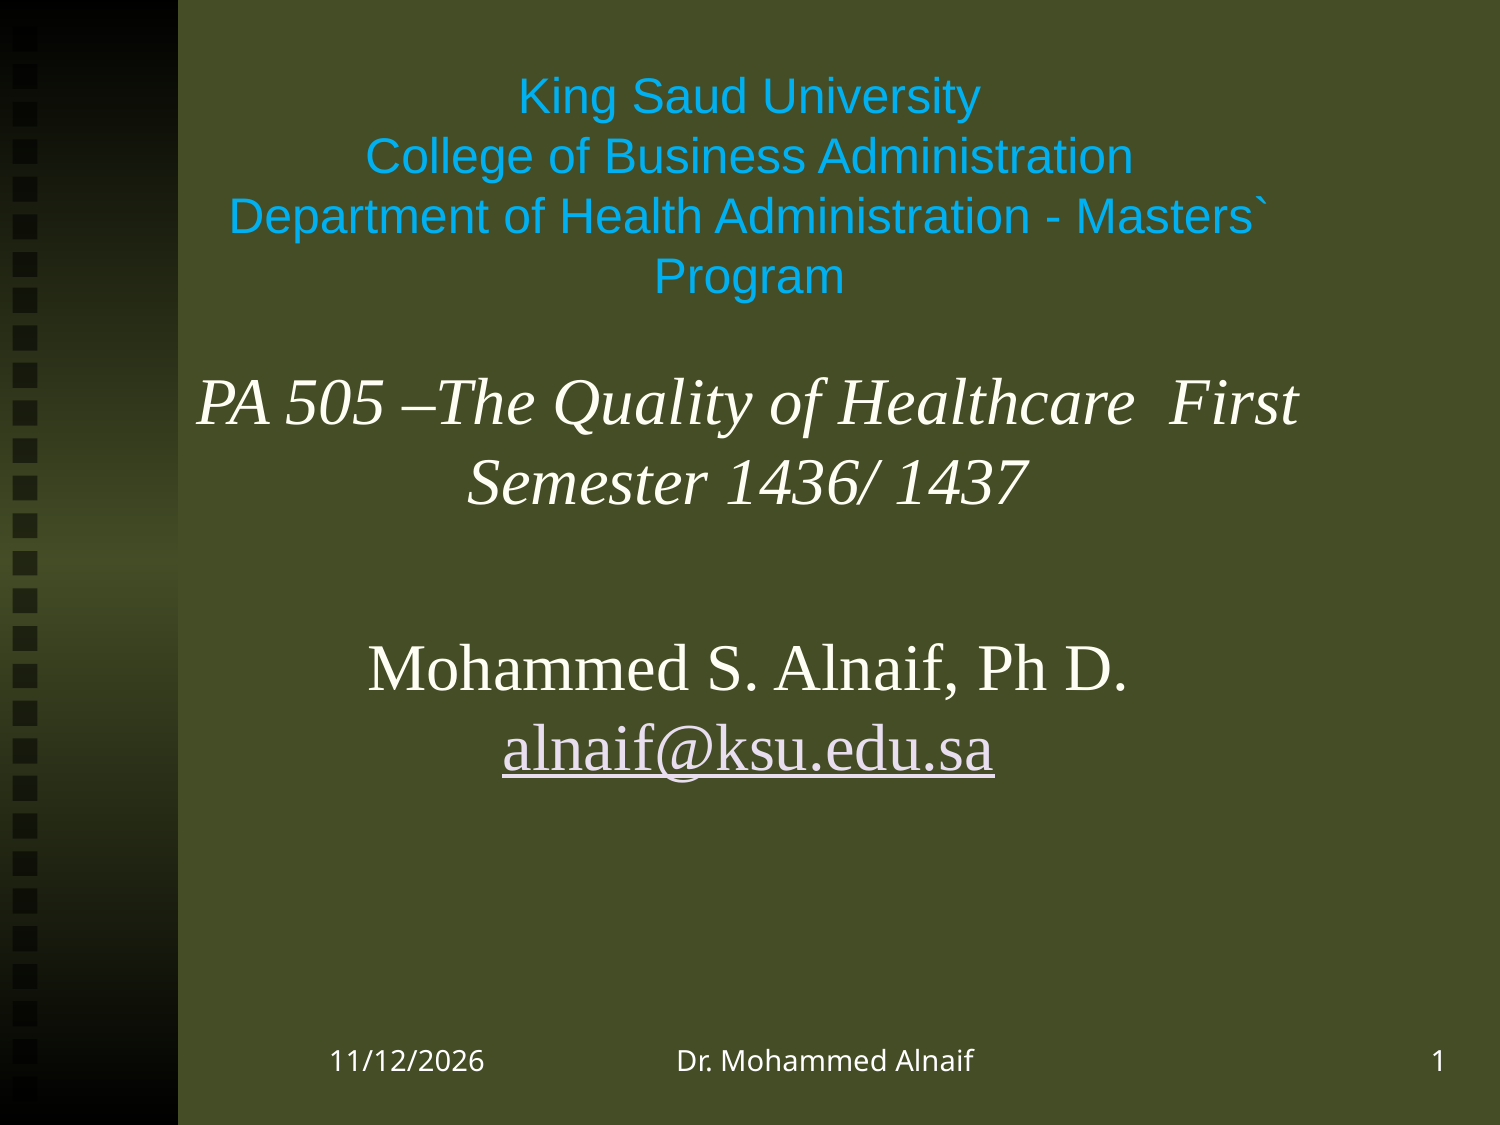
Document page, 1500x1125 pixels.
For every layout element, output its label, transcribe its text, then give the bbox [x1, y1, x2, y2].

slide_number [187, 1024, 501, 1101]
title King Saud University College of Business Administration Department of Health Administration - Masters` Program [111, 66, 1388, 302]
footer Dr. Mohammed Alnaif [587, 1024, 1063, 1101]
slide_number 1 [1149, 1024, 1463, 1101]
subtitle PA 505 –The Quality of Healthcare First Semester 1436/ 1437 Mohammed S. Alnaif, Ph D. alnaif@ksu.edu.sa [147, 349, 1351, 926]
